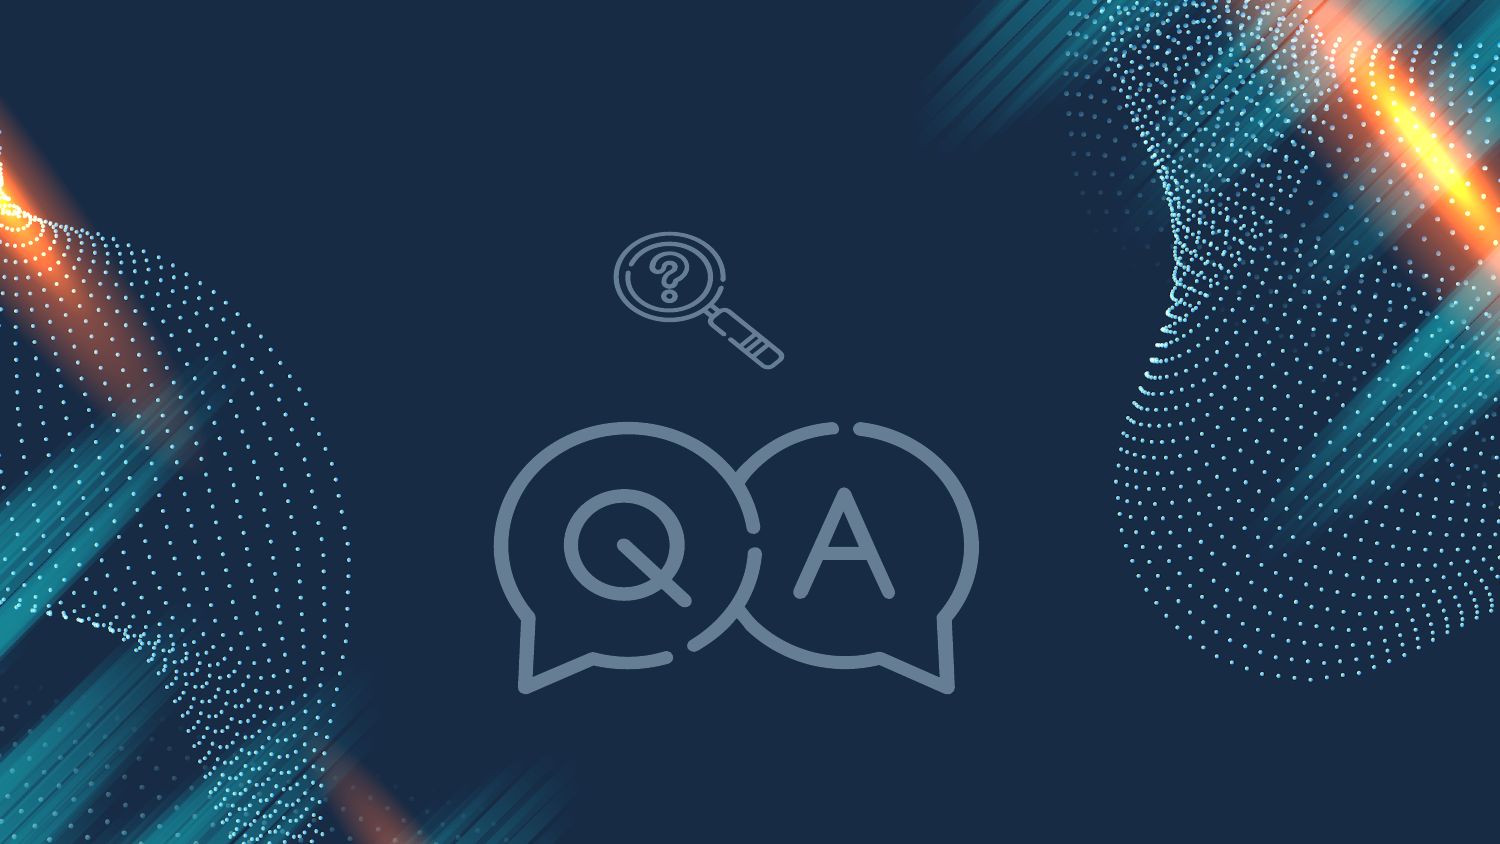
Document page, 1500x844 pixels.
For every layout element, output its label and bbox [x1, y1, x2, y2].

text_box [492, 421, 980, 695]
text_box [613, 231, 786, 370]
